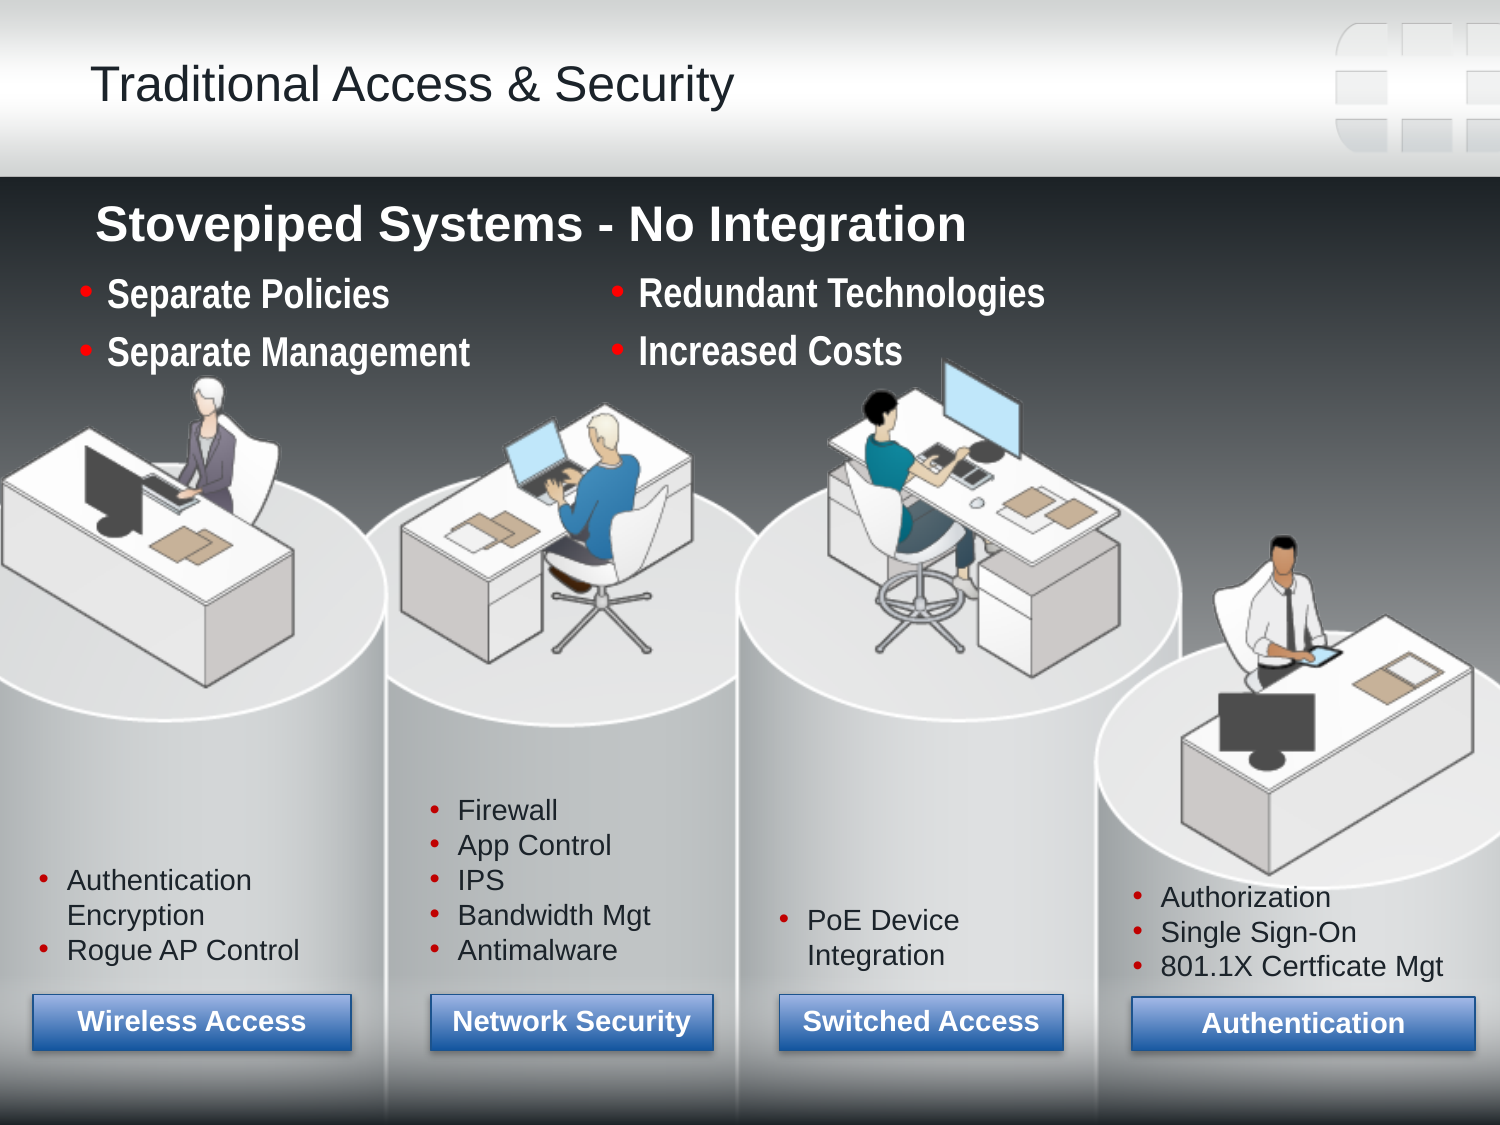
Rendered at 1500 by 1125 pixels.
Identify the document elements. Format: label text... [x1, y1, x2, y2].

title Traditional Access & Security [75, 24, 1500, 138]
list Redundant Technologies Increased Costs [595, 258, 1257, 356]
text_box Stovepiped Systems - No Integration [80, 183, 1138, 259]
text_box [0, 177, 1500, 357]
picture [0, 357, 1500, 1125]
picture [0, 0, 1500, 177]
list Separate Policies Separate Management [64, 258, 595, 356]
